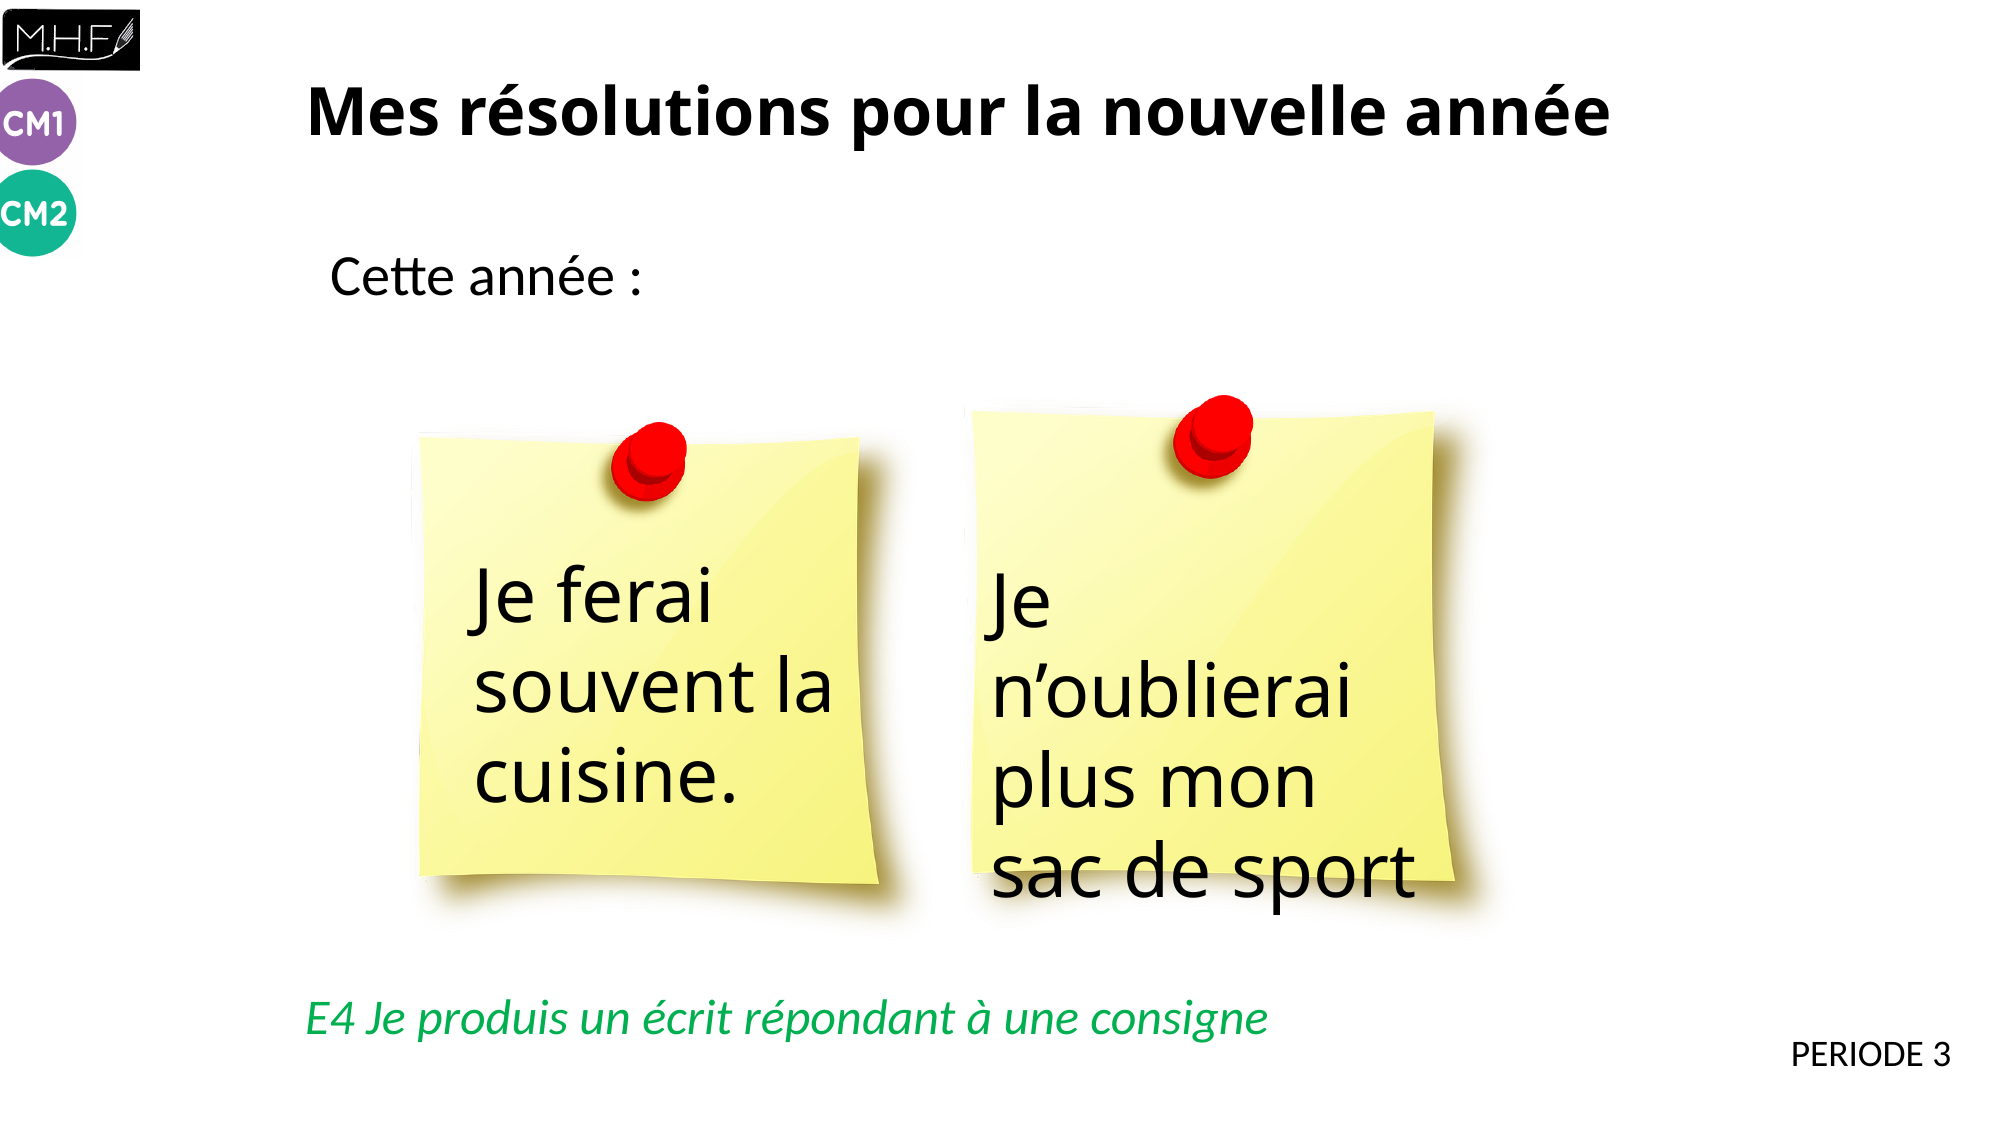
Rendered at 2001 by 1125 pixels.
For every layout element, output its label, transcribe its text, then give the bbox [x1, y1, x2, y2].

list E4 Je produis un écrit répondant à une consigne [290, 984, 1414, 1076]
text_box Cette année : [315, 229, 1605, 395]
picture [409, 422, 938, 945]
text_box PERIODE 3 [1362, 1021, 1967, 1082]
picture [0, 7, 140, 259]
title Mes résolutions pour la nouvelle année [290, 42, 1641, 185]
picture [961, 395, 1517, 946]
